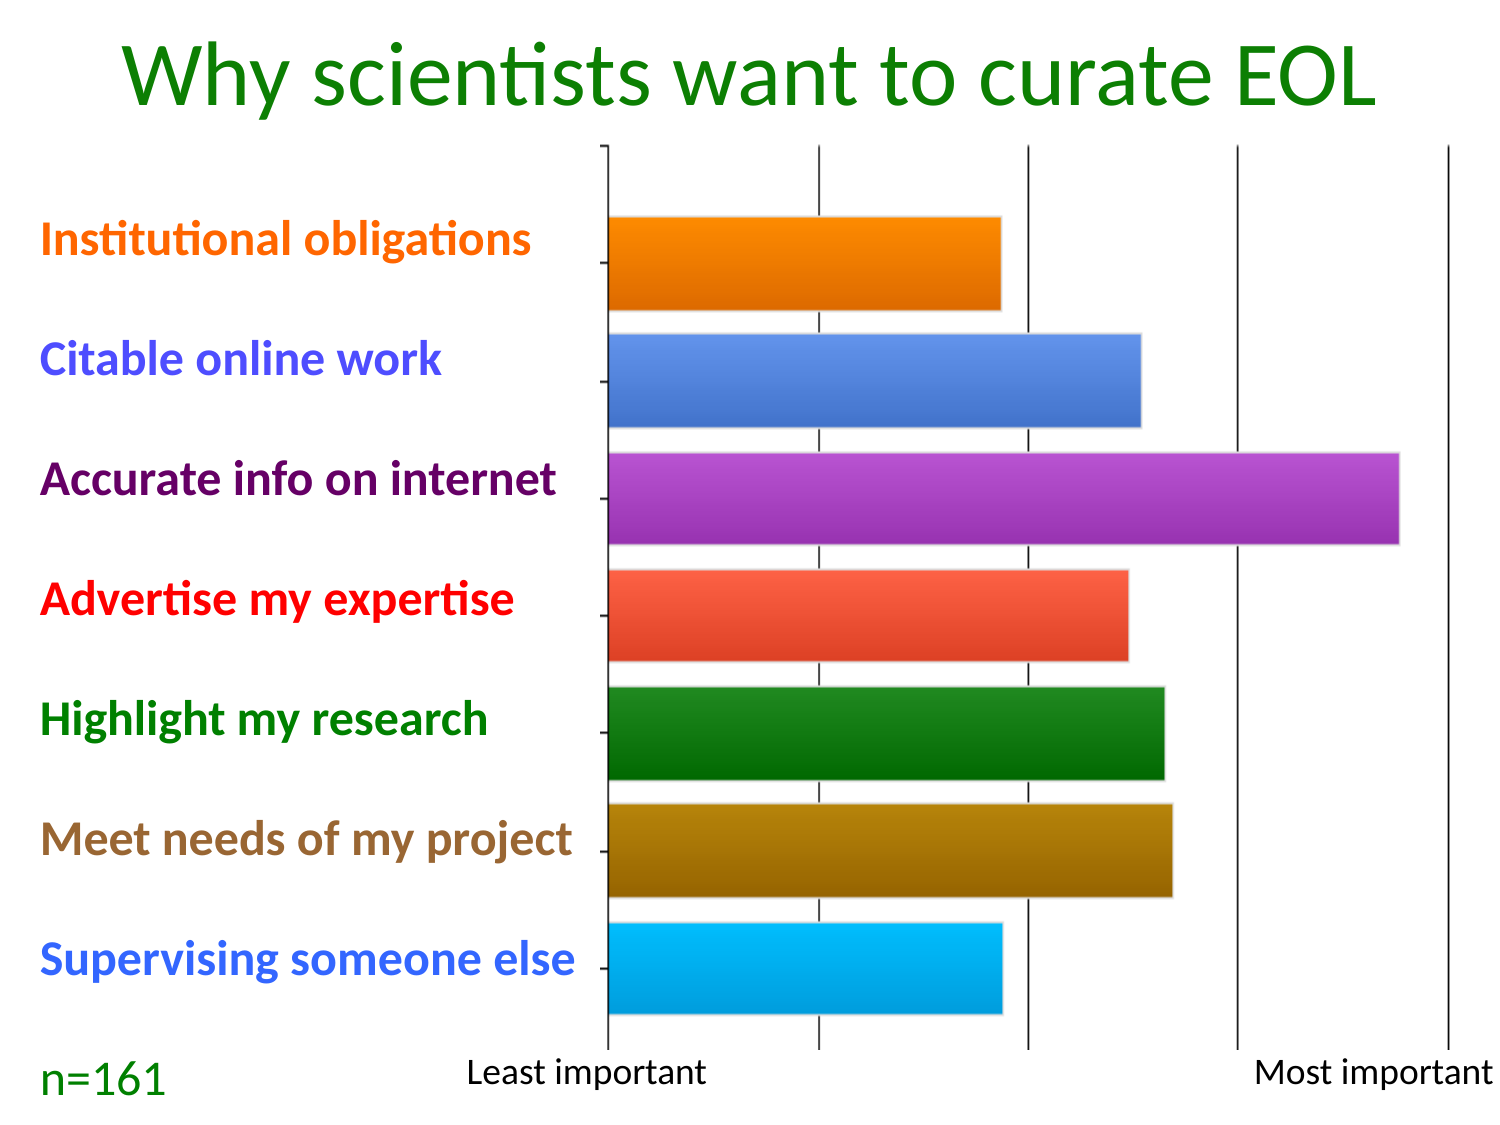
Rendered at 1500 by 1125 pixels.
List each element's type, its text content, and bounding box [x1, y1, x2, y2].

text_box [24, 99, 1500, 1125]
title Why scientists want to curate EOL [75, 0, 1425, 98]
